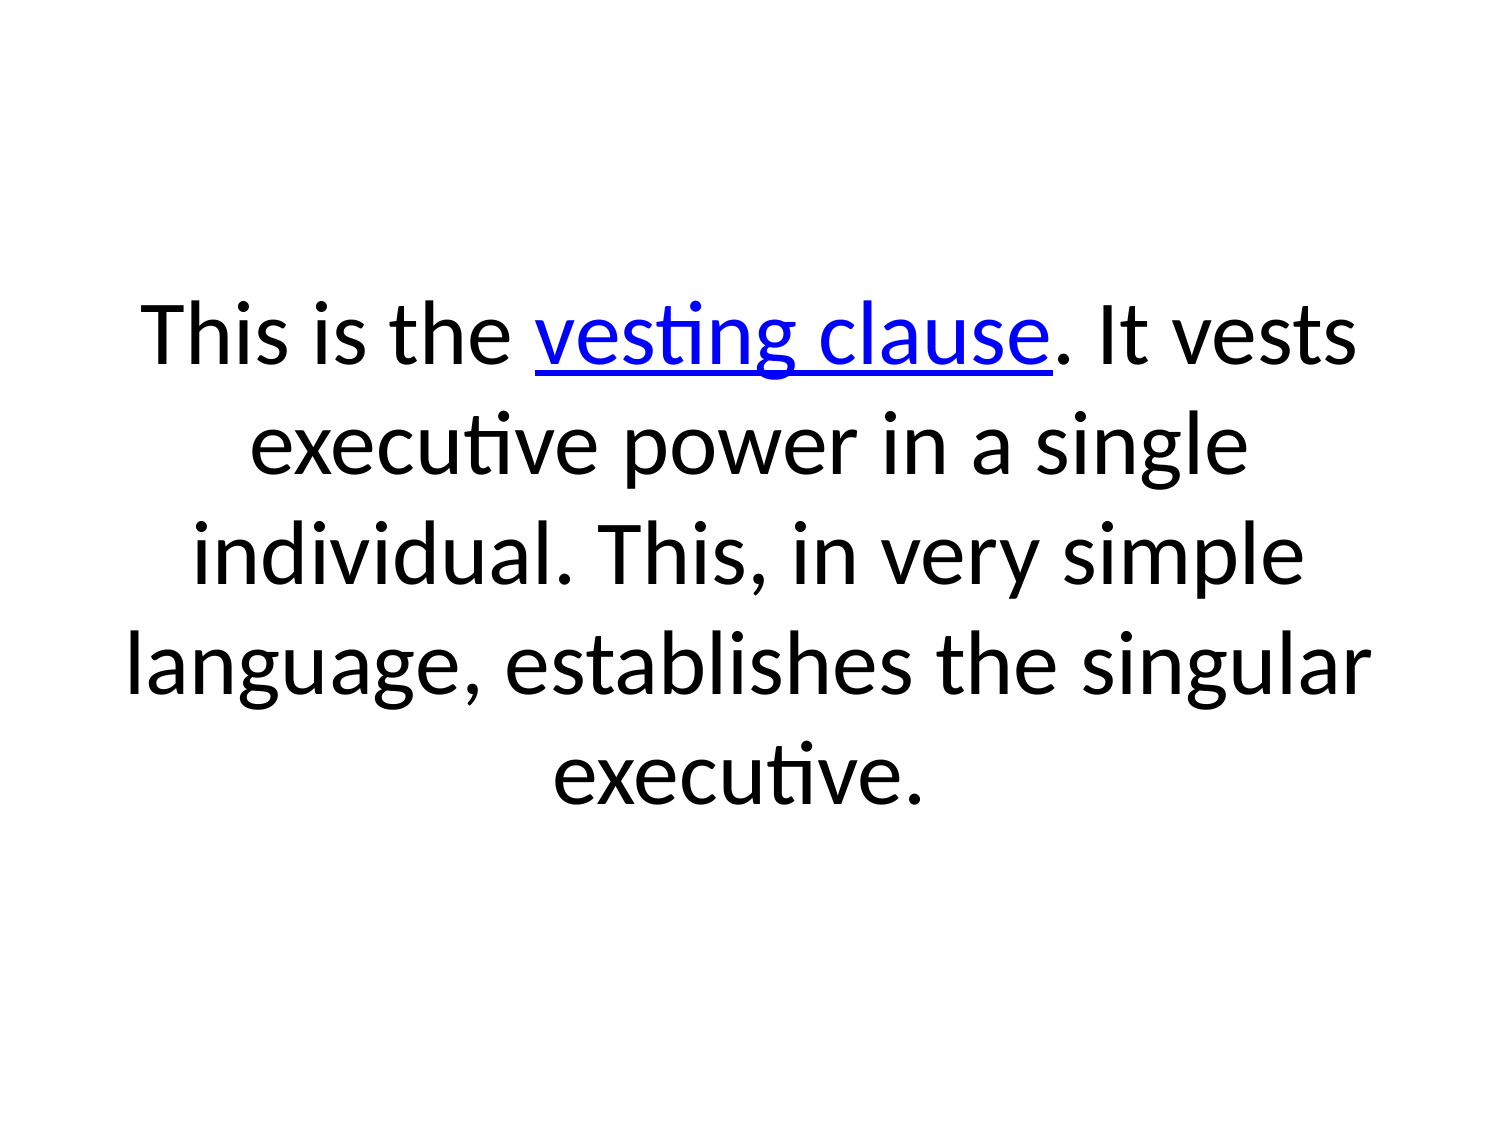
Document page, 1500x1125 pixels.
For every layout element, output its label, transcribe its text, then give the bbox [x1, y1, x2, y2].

title This is the vesting clause. It vests executive power in a single individual. This, in very simple language, establishes the singular executive. [74, 44, 1426, 1051]
